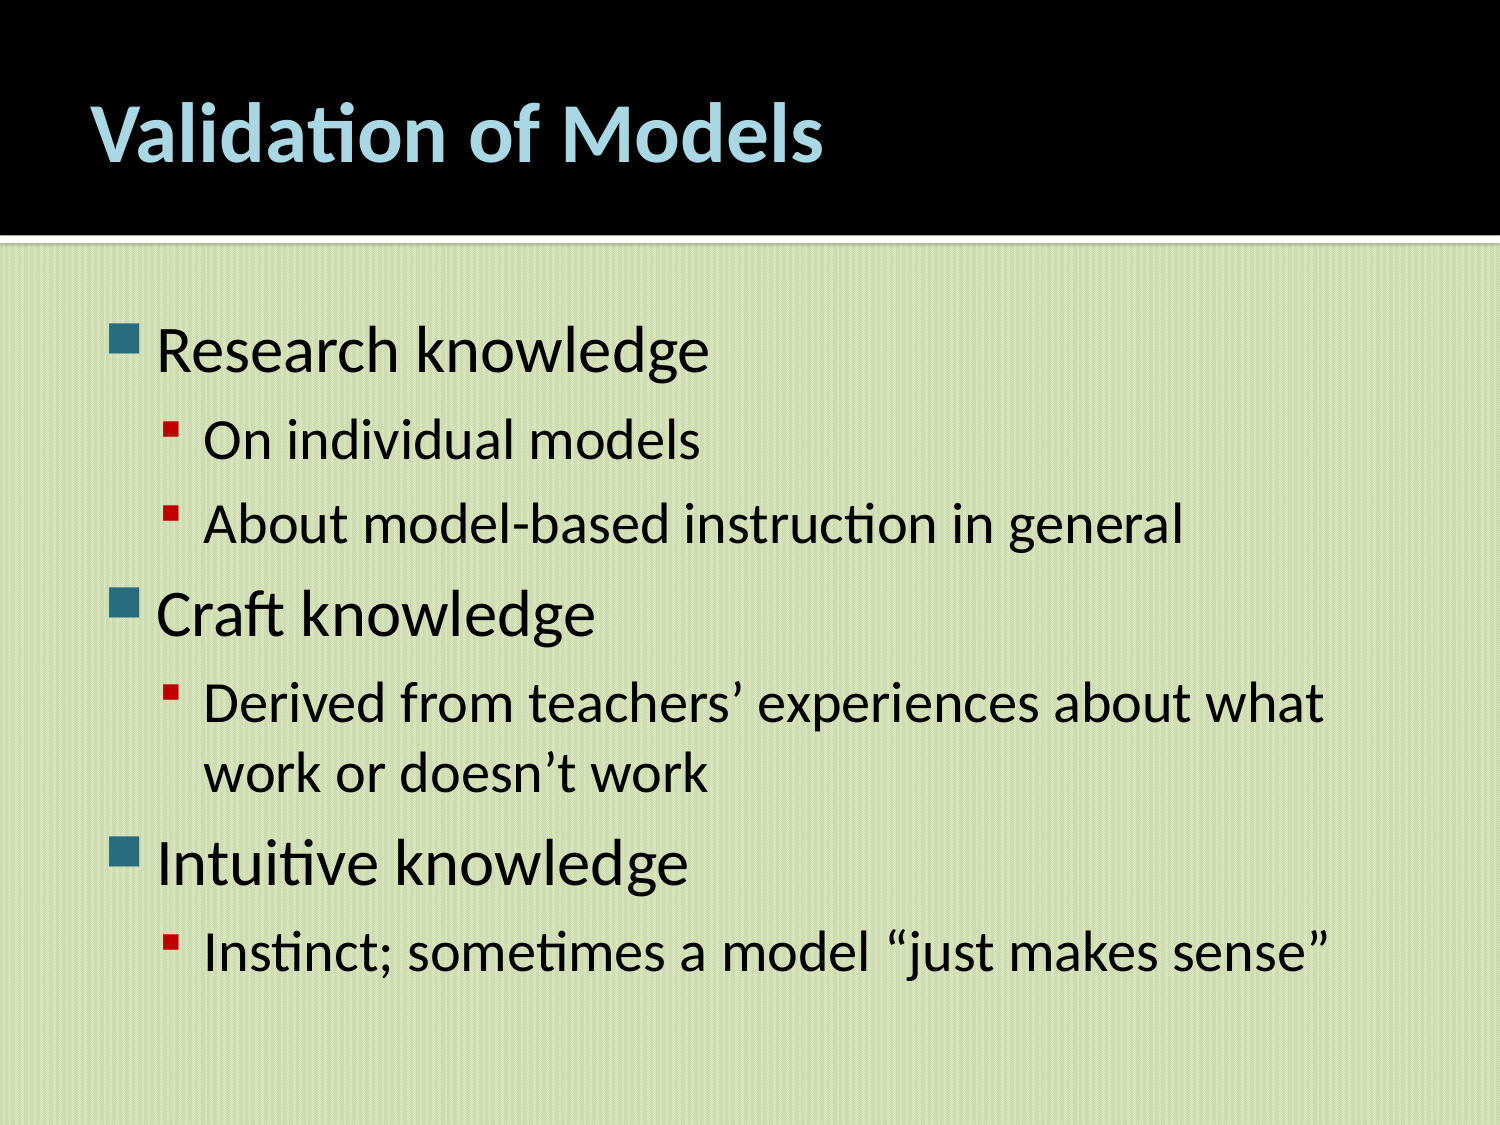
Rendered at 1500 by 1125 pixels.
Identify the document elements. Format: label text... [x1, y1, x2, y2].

title Validation of Models [75, 25, 1425, 231]
list Research knowledge On individual models About model-based instruction in general Craft knowledge Derived from teachers’ experiences about what work or doesn’t work Intuitive knowledge Instinct; sometimes a model “just makes sense” [75, 291, 1425, 1050]
